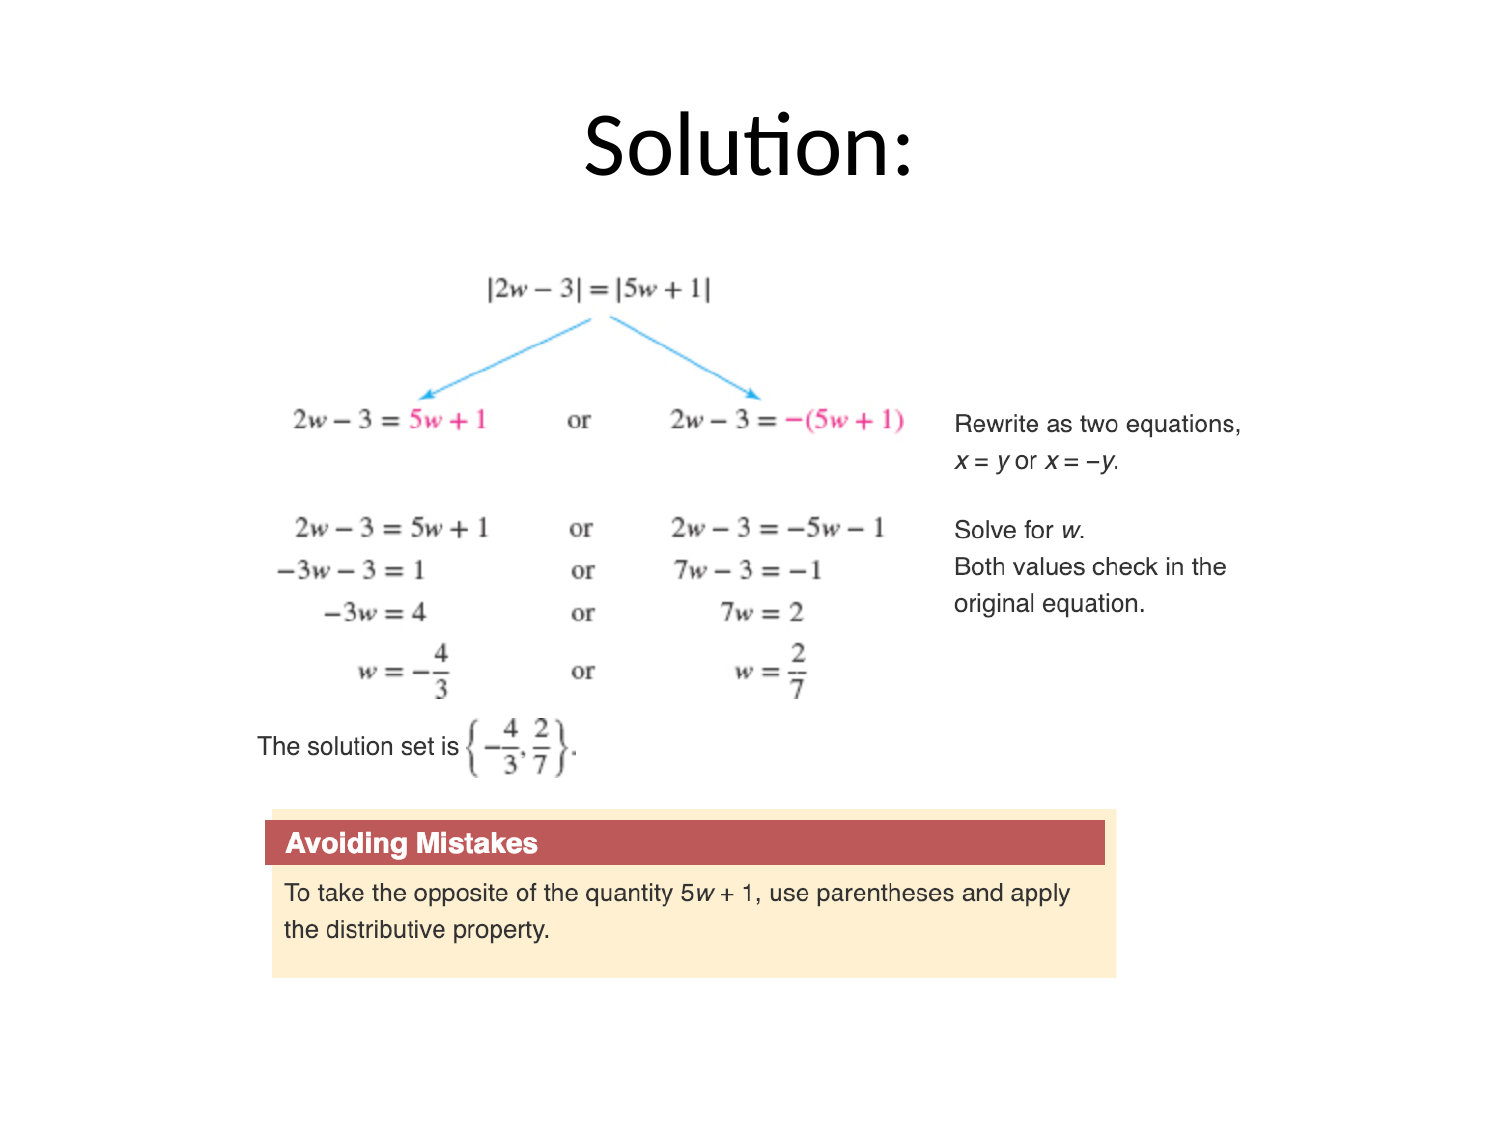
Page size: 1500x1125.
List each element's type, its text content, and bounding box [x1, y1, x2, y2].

title Solution: [75, 45, 1425, 233]
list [74, 262, 1426, 1006]
